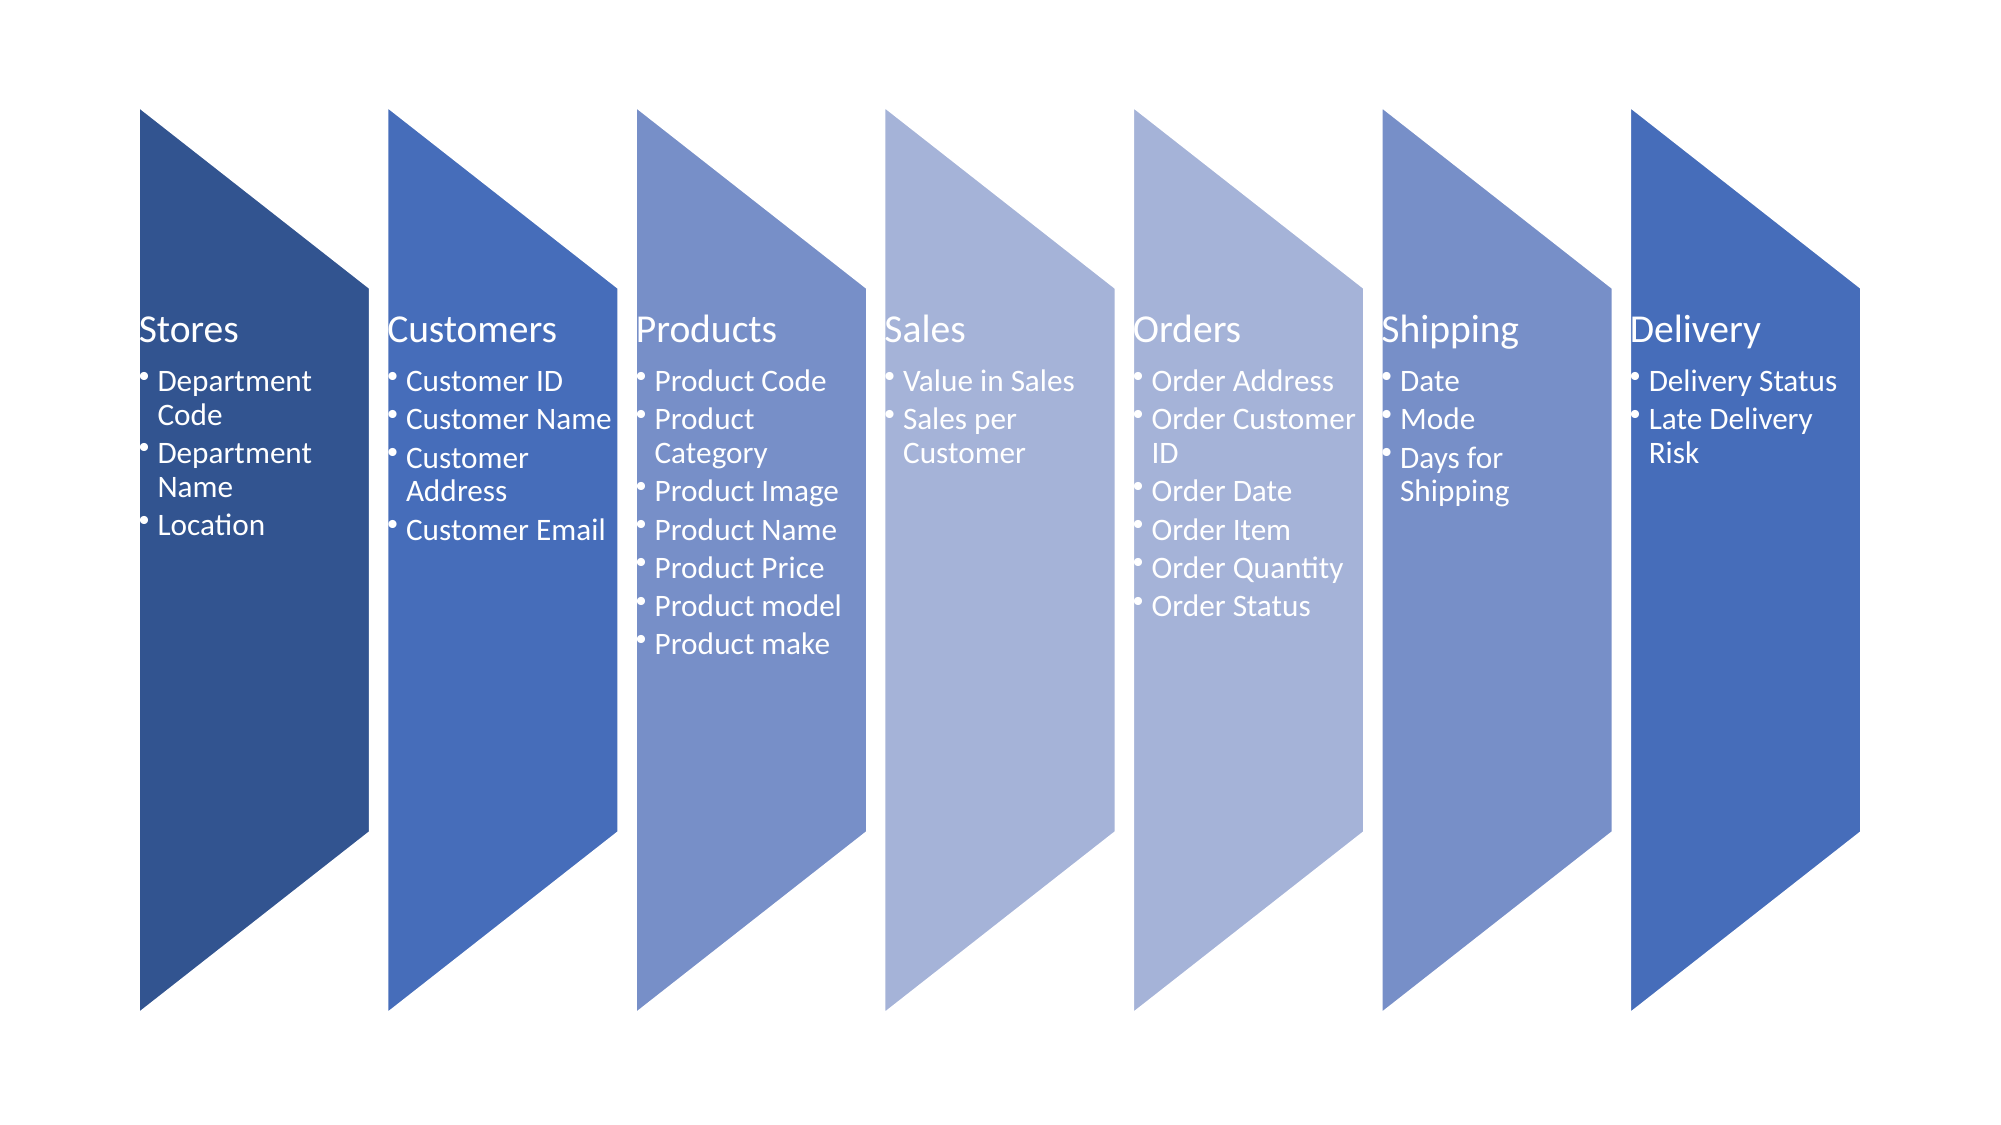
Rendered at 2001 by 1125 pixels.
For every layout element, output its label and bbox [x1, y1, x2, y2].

list [137, 106, 1863, 1014]
